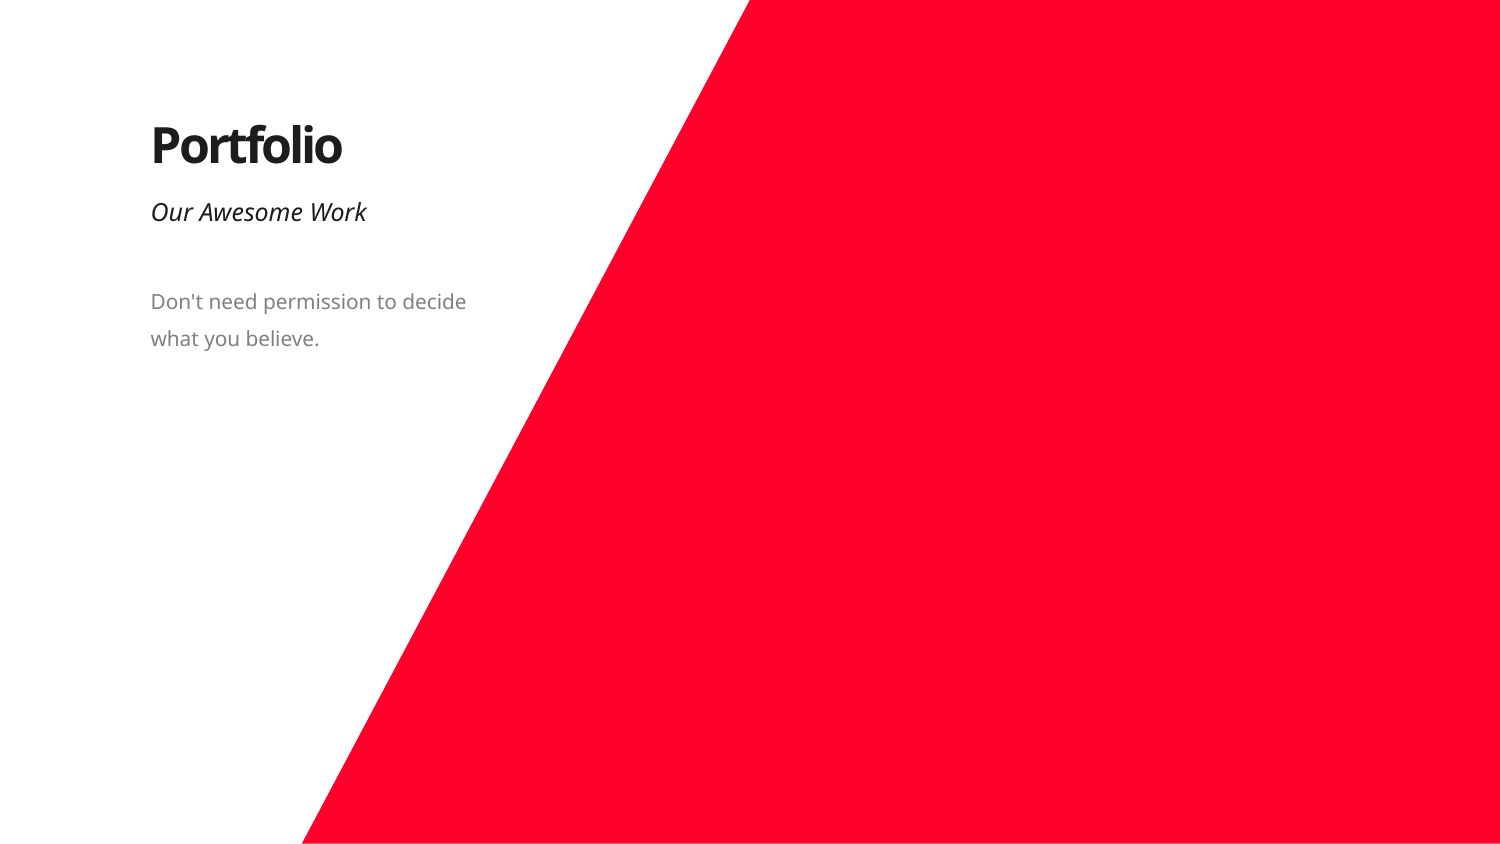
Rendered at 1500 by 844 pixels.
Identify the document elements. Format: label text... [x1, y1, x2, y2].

picture [301, 0, 1500, 844]
text_box Our Awesome Work [135, 174, 296, 234]
text_box Portfolio [135, 98, 296, 174]
text_box Don't need permission to decide what you believe. [135, 268, 296, 359]
